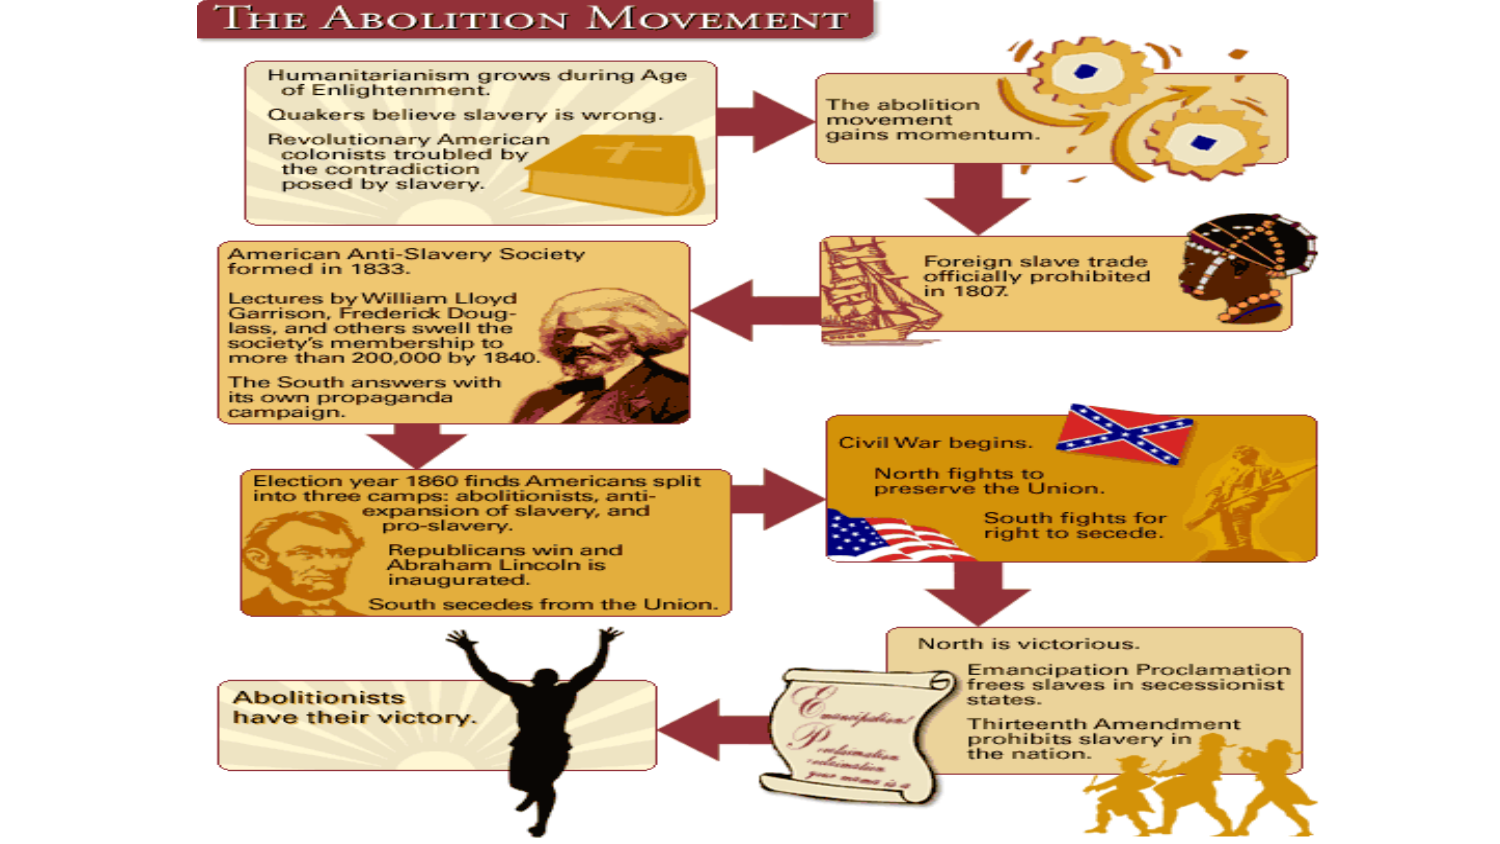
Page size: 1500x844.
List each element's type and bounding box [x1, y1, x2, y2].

picture [197, 0, 1339, 844]
